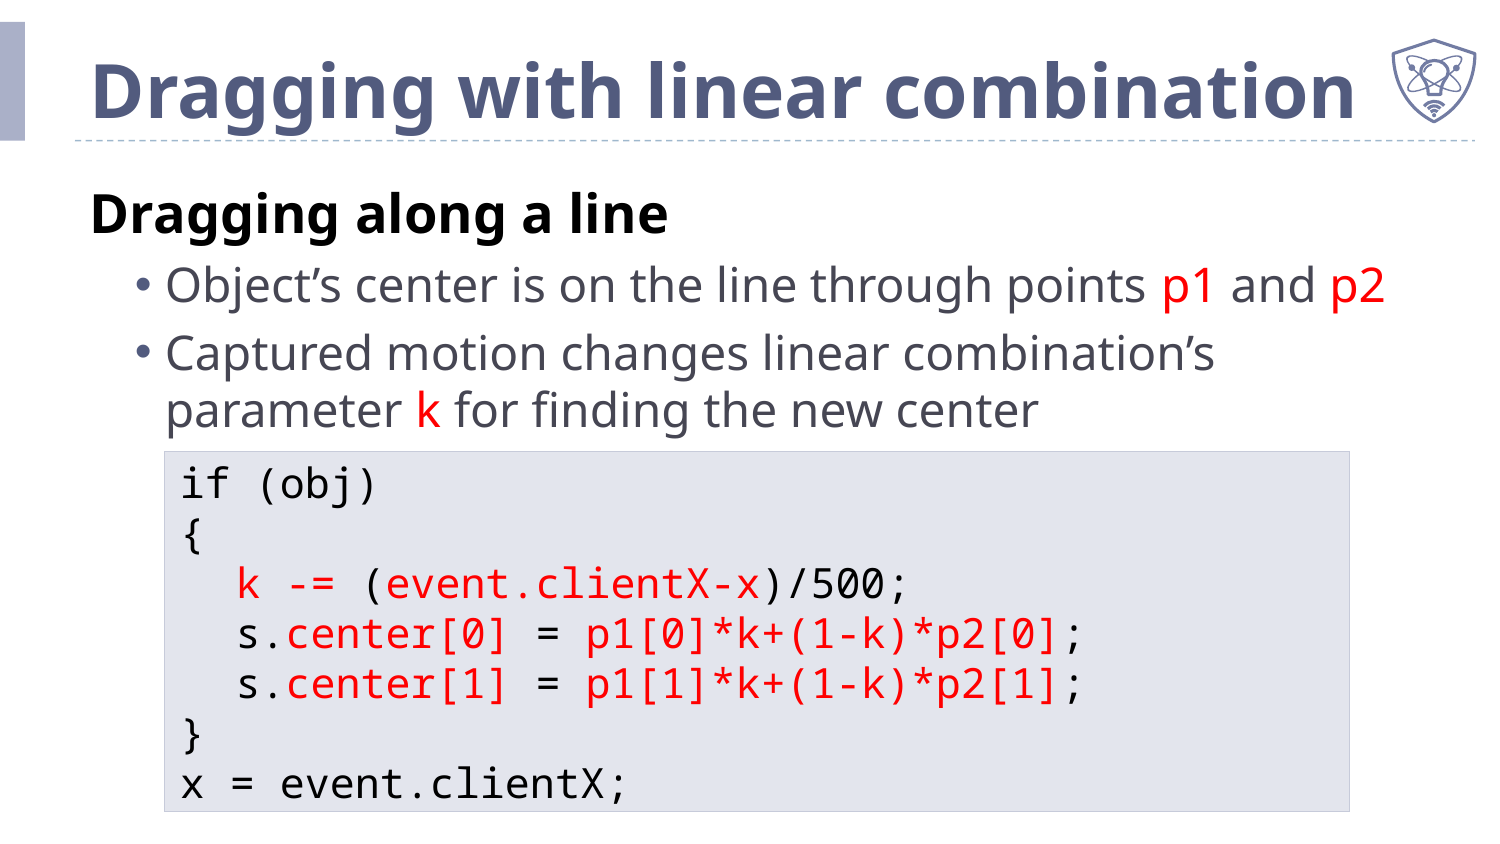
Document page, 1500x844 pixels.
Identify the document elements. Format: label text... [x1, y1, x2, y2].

title Dragging with linear combination [75, 18, 1475, 141]
text_box if (obj) { k -= (event.clientX-x)/500; s.center[0] = p1[0]*k+(1-k)*p2[0]; s.center[1] = p1[1]*k+(1-k)*p2[1]; } x = event.clientX; [164, 451, 1350, 812]
list Dragging along a line Object’s center is on the line through points p1 and p2 Captured motion changes linear combination’s parameter k for finding the new center [75, 171, 1475, 835]
